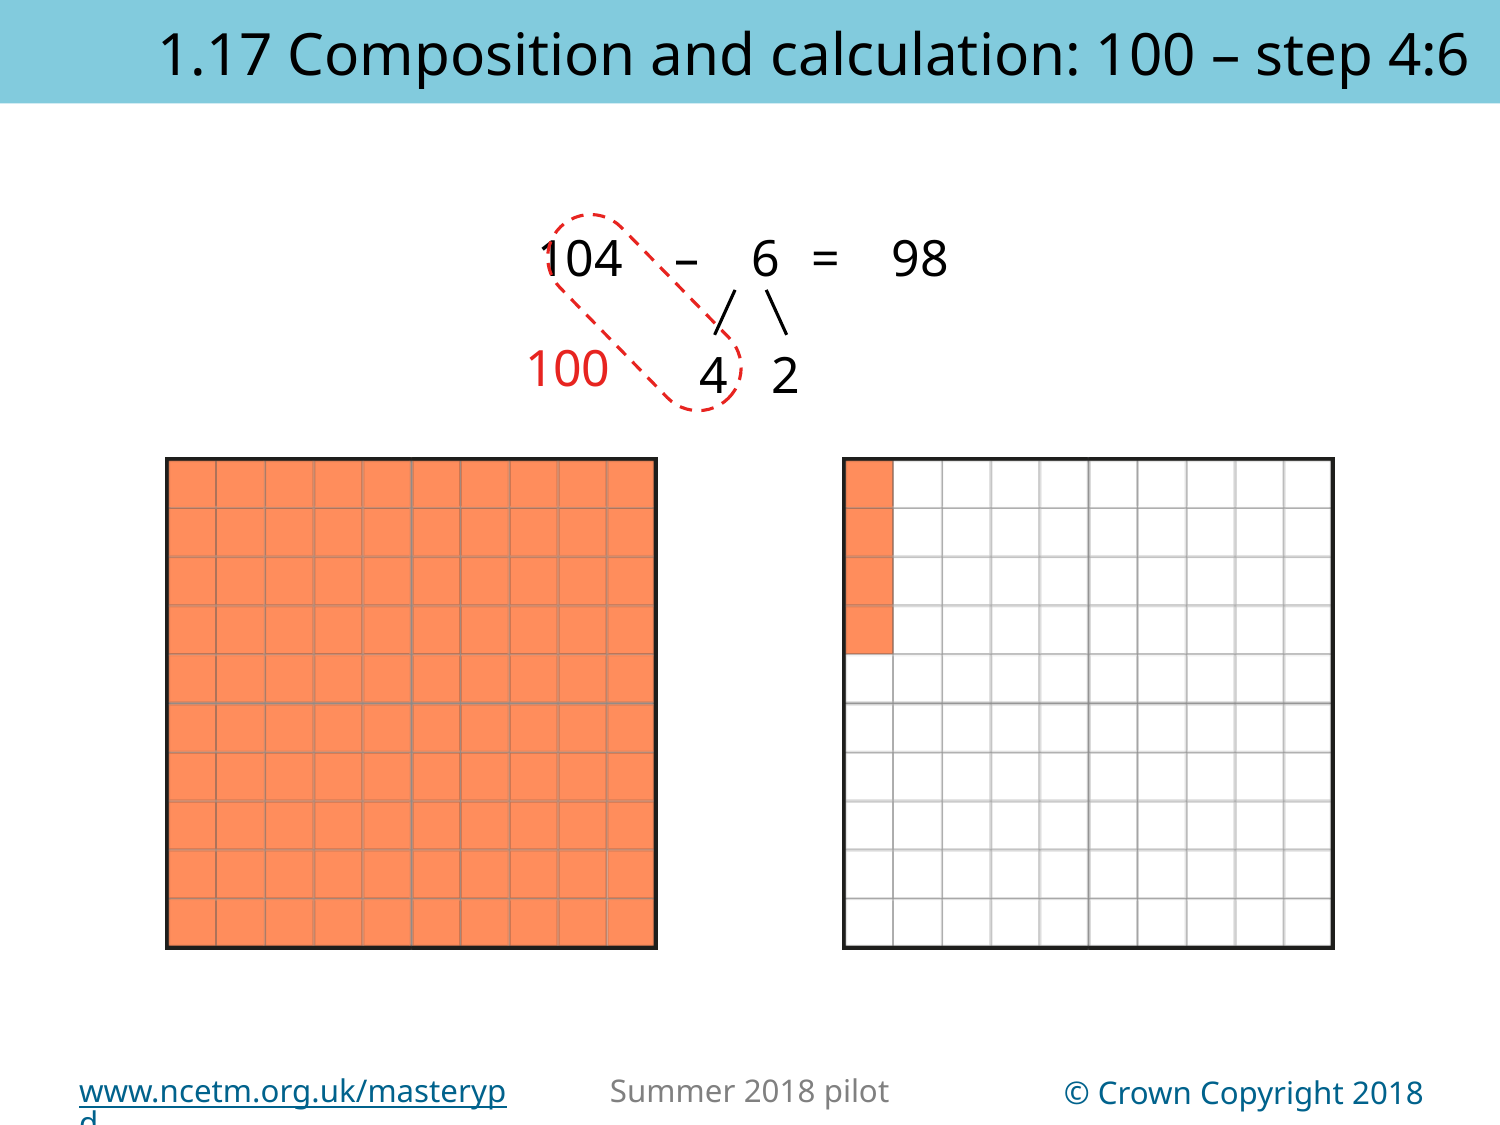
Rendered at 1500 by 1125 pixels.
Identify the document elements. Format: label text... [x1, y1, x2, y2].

text_box 104 – 6 [522, 218, 571, 294]
text_box = 98 [796, 218, 964, 294]
picture [842, 457, 1335, 950]
text_box [547, 214, 742, 411]
list 1.17 Composition and calculation: 100 – step 4:6 [0, 0, 1500, 104]
text_box 104 – 6 [610, 218, 796, 294]
text_box 100 [510, 329, 626, 405]
picture [165, 457, 658, 950]
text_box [714, 289, 736, 336]
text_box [766, 289, 787, 336]
text_box 4 [685, 336, 744, 412]
text_box 2 [756, 336, 815, 412]
